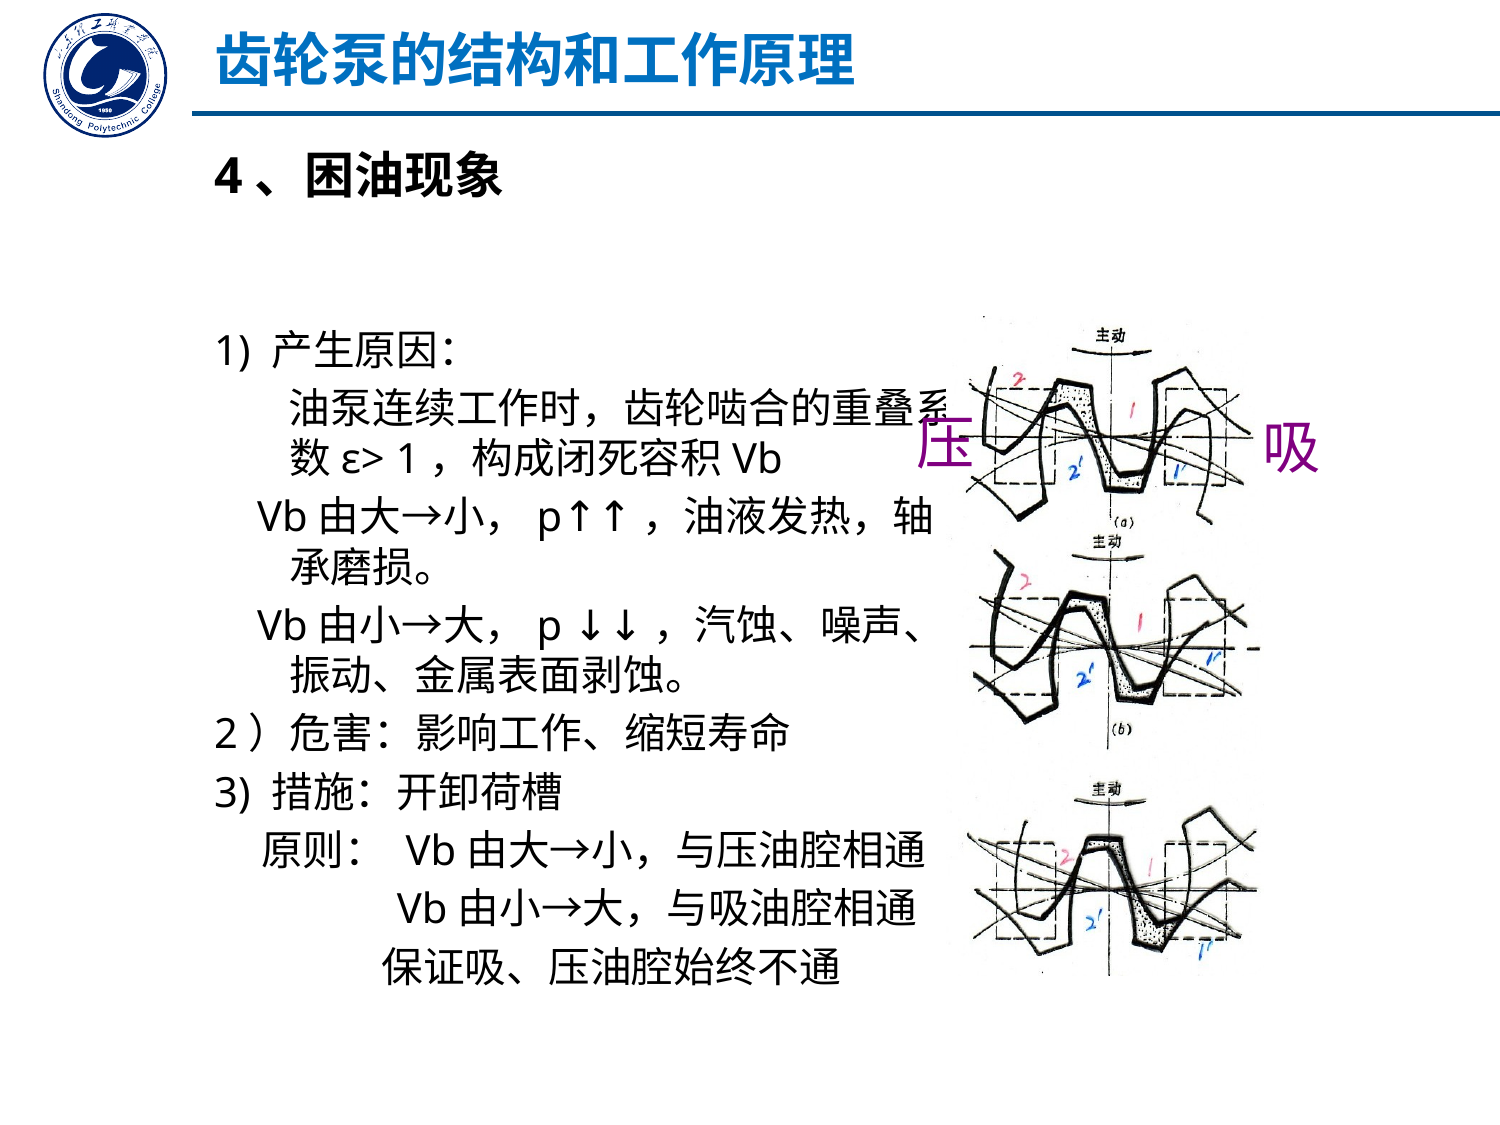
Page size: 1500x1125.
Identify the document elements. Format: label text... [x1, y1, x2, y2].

picture [43, 7, 174, 138]
text_box 1) 产生原因： 油泵连续工作时，齿轮啮合的重叠系数ε> 1，构成闭死容积Vb Vb由大→小，p↑↑，油液发热，轴承磨损。 Vb由小→大，p ↓↓，汽蚀、噪声、振动、金属表面剥蚀。 2）危害：影响工作、缩短寿命 3) 措施：开卸荷槽 原则： Vb由大→小，与压油腔相通 Vb由小→大，与吸油腔相通 保证吸、压油腔始终不通 [199, 316, 976, 1057]
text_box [901, 315, 1307, 976]
text_box 齿轮泵的结构和工作原理 [199, 16, 1477, 102]
text_box 4、困油现象 [199, 136, 1299, 211]
